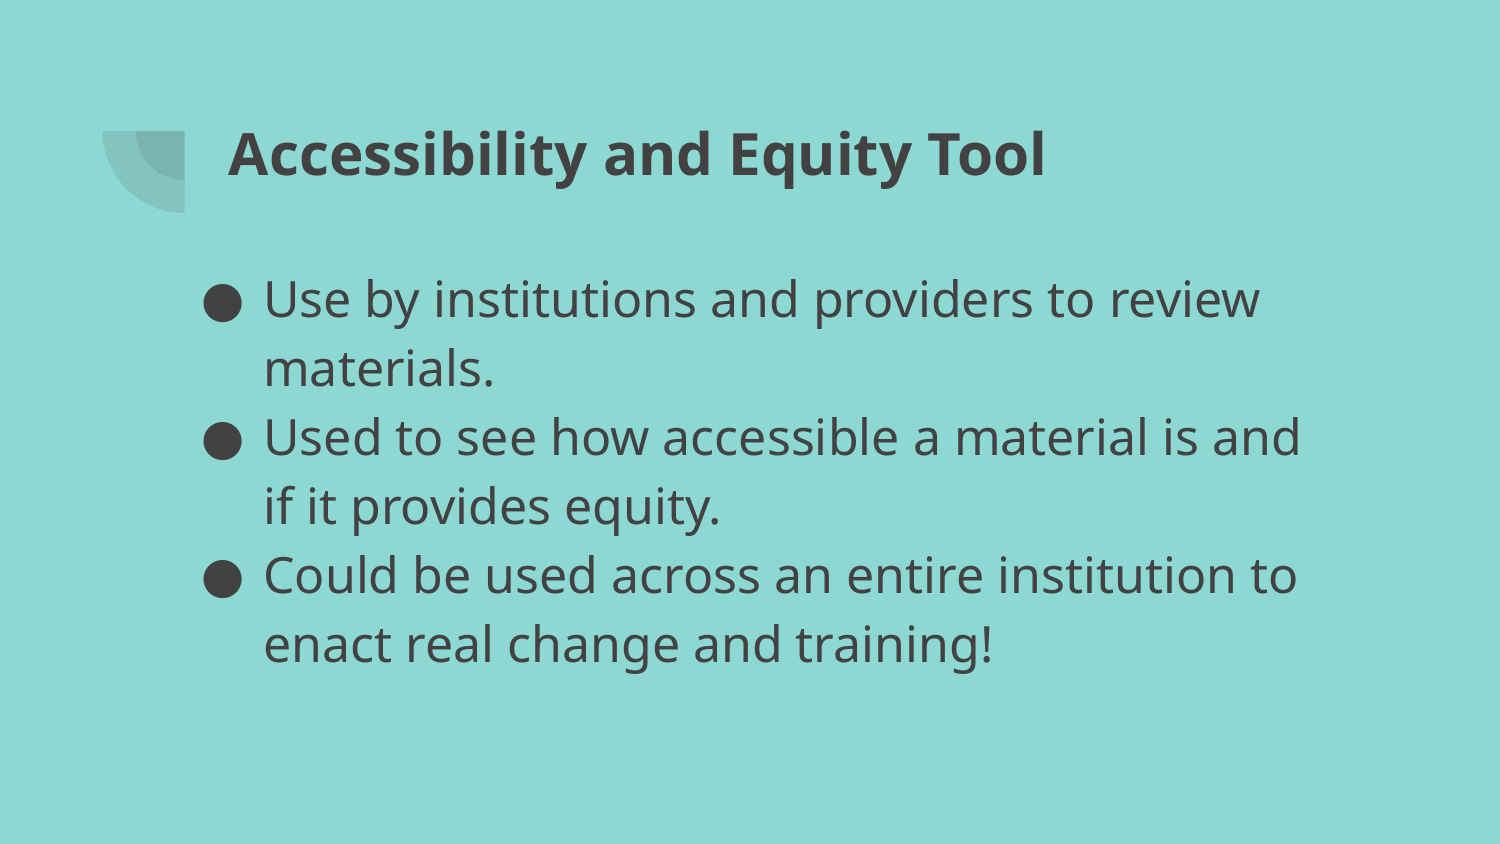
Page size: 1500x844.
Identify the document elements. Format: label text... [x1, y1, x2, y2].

title Accessibility and Equity Tool [213, 98, 1368, 263]
list Use by institutions and providers to review materials. Used to see how accessible a material is and if it provides equity. Could be used across an entire institution to enact real change and training! [173, 243, 1327, 661]
